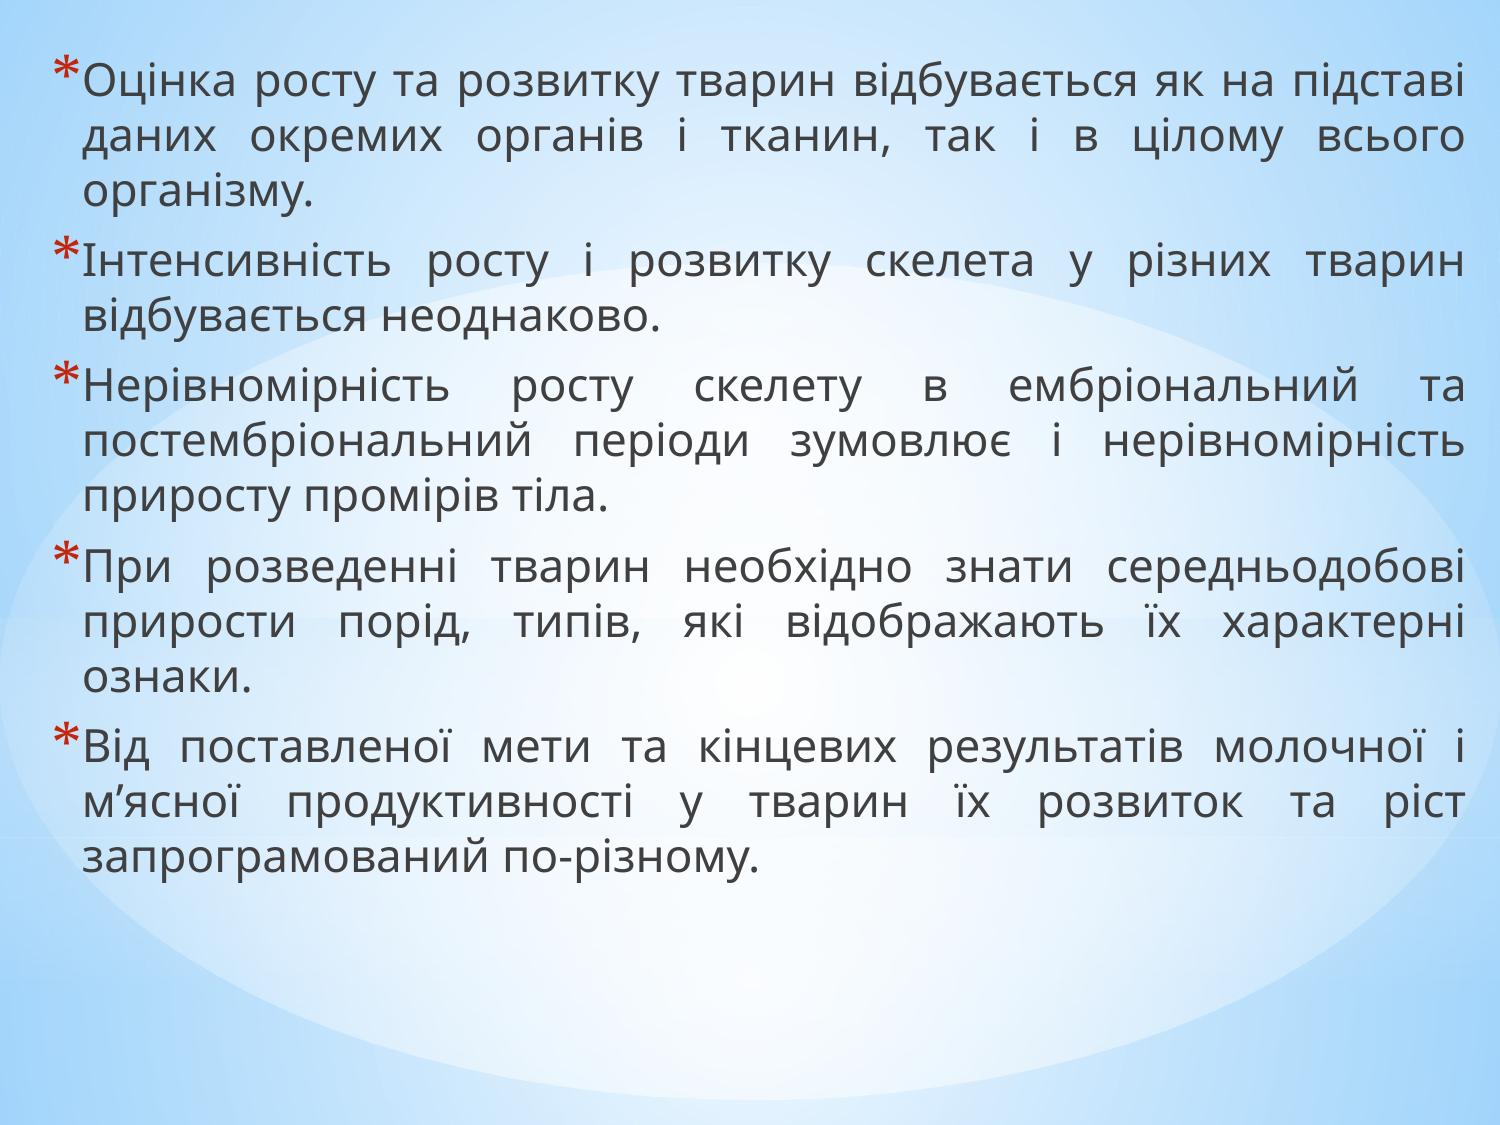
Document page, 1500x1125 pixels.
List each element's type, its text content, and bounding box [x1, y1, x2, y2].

list Оцінка росту та розвитку тварин відбувається як на підставі даних окремих органів і тканин, так і в цілому всього організму. Інтенсивність росту і розвитку скелета у різних тварин відбувається неоднаково. Нерівномірність росту скелету в ембріональний та постембріональний періоди зумовлює і нерівномірність приросту промірів тіла. При розведенні тварин необхідно знати середньодобові прирости порід, типів, які відображають їх характерні ознаки. Від поставленої мети та кінцевих результатів молочної і м’ясної продуктивності у тварин їх розвиток та ріст запрограмований по-різному. [29, 42, 1483, 1118]
